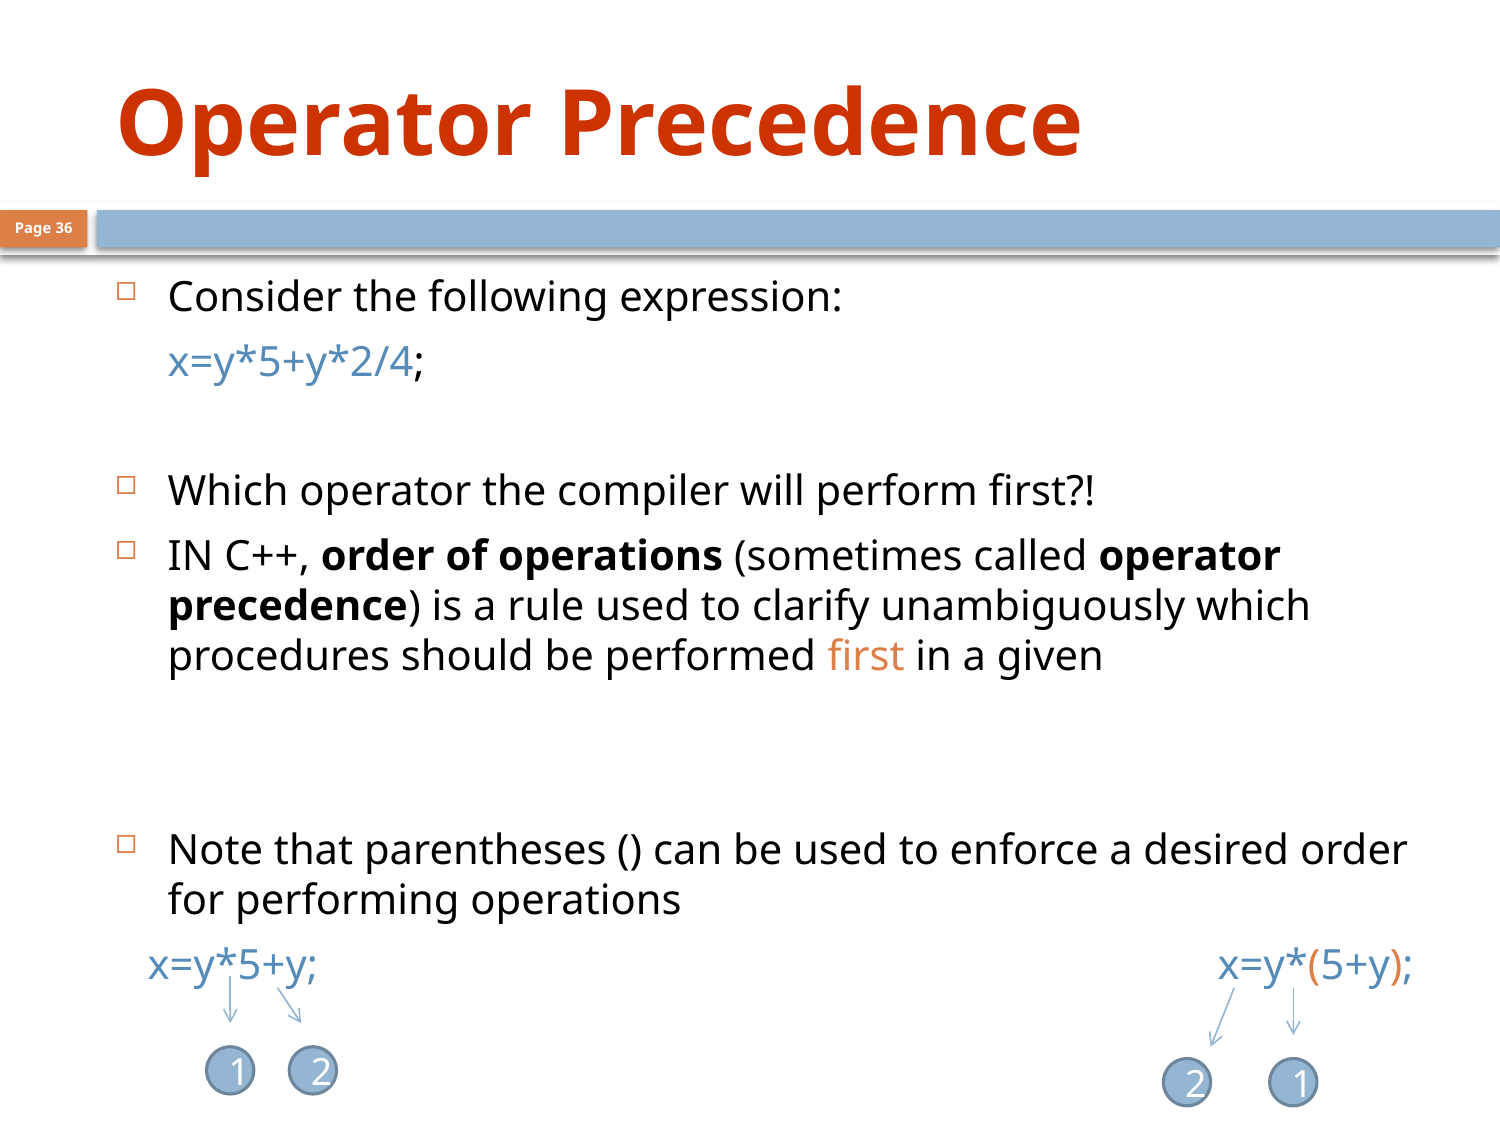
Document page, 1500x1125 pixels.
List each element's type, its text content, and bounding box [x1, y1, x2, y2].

text_box 2 [1161, 1057, 1213, 1108]
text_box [1210, 987, 1235, 1048]
text_box 1 [1268, 1057, 1319, 1108]
text_box 1 [205, 1045, 256, 1096]
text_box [277, 987, 302, 1024]
text_box 2 [287, 1045, 339, 1096]
list Consider the following expression: x=y*5+y*2/4; Which operator the compiler will perform first?! IN C++, order of operations (sometimes called operator precedence) is a rule used to clarify unambiguously which procedures should be performed first in a given Note that parentheses () can be used to enforce a desired order for performing operations x=y*5+y; x=y*(5+y); [100, 262, 1438, 1094]
slide_number Page 36 [0, 208, 88, 249]
title Operator Precedence [100, 37, 1438, 200]
